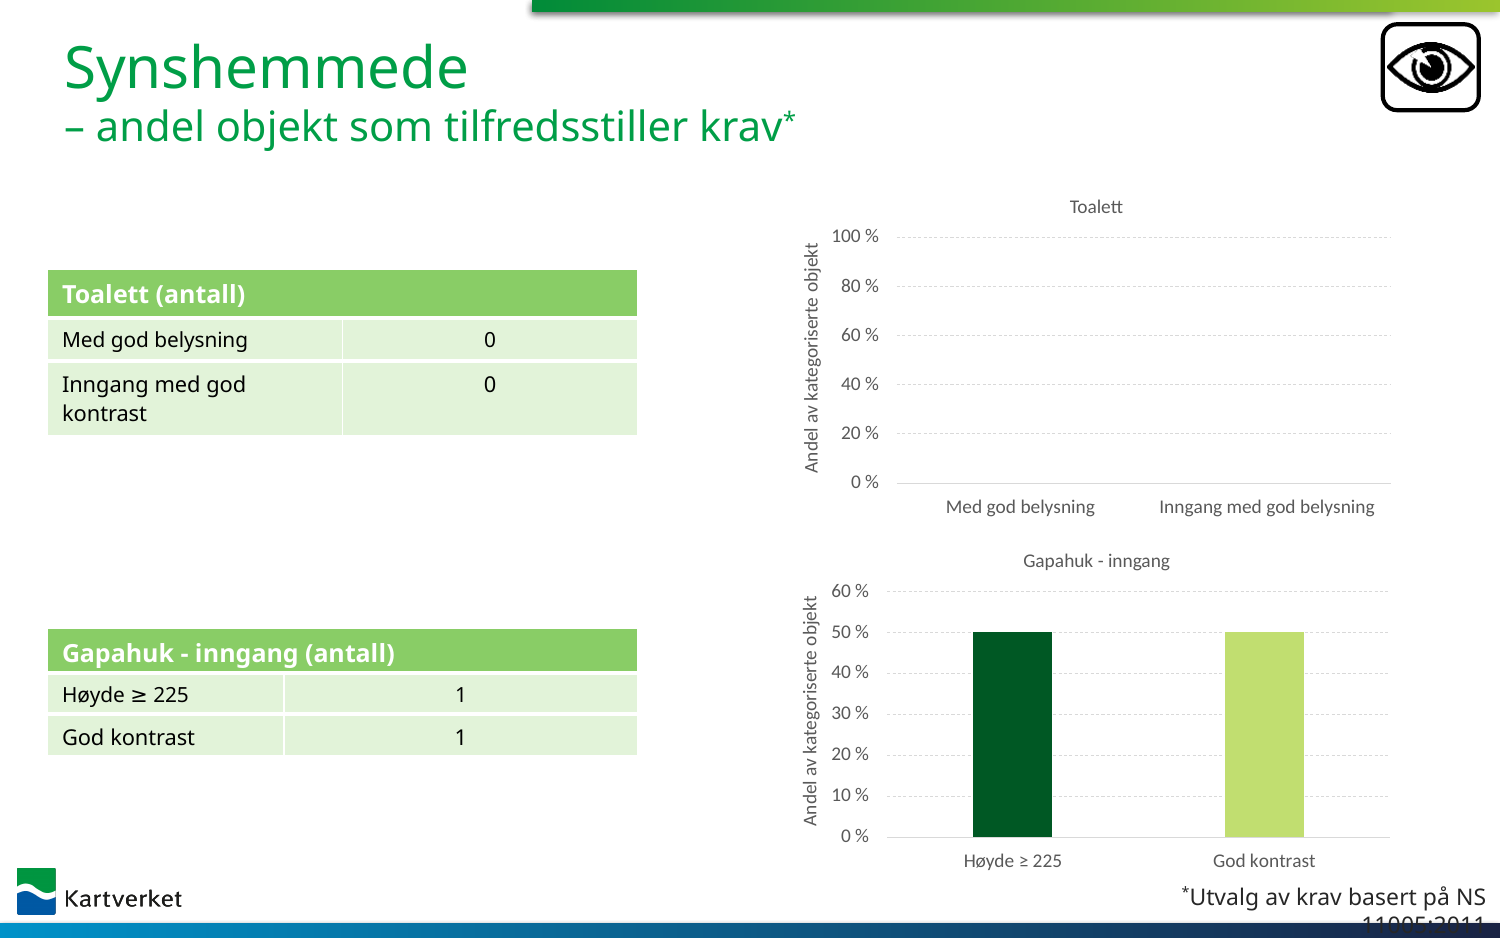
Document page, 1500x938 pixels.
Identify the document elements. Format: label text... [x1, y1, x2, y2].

table_header Gapahuk - inngang (antall) [48, 629, 637, 671]
table_cell 1 [285, 716, 637, 755]
table_cell 0 [343, 363, 637, 435]
picture [791, 541, 1402, 880]
table_cell Inngang med god kontrast [48, 363, 342, 435]
table_cell 0 [343, 320, 637, 359]
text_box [1382, 24, 1480, 111]
text_box Synshemmede – andel objekt som tilfredsstiller krav* [49, 24, 1431, 158]
picture [791, 187, 1402, 526]
table_cell Med god belysning [48, 320, 342, 359]
text_box *Utvalg av krav basert på NS 11005:2011 [1068, 873, 1500, 938]
table_cell Høyde ≥ 225 [48, 675, 283, 712]
table_cell God kontrast [48, 716, 283, 755]
table_header Toalett (antall) [48, 270, 637, 316]
table_cell 1 [285, 675, 637, 712]
